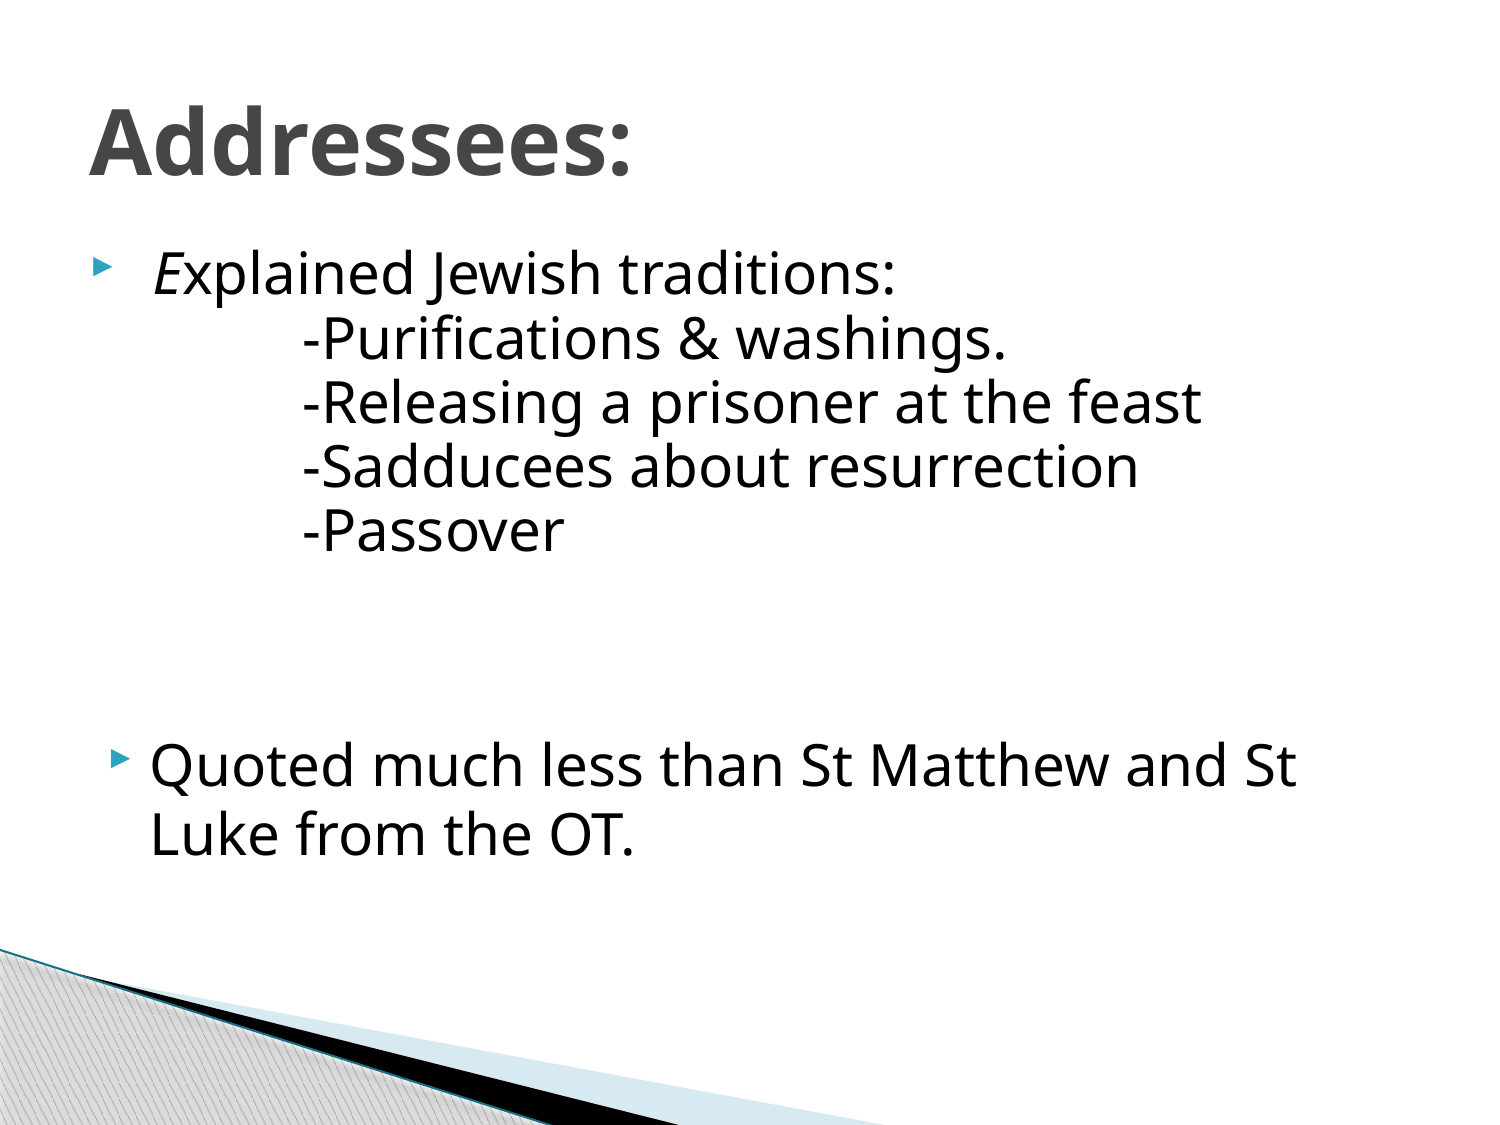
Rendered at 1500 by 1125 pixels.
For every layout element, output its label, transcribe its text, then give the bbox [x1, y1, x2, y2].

title Addressees: [75, 45, 1425, 233]
list Explained Jewish traditions: -Purifications & washings. -Releasing a prisoner at the feast -Sadducees about resurrection -Passover Quoted much less than St Matthew and St Luke from the OT. [75, 243, 1425, 986]
